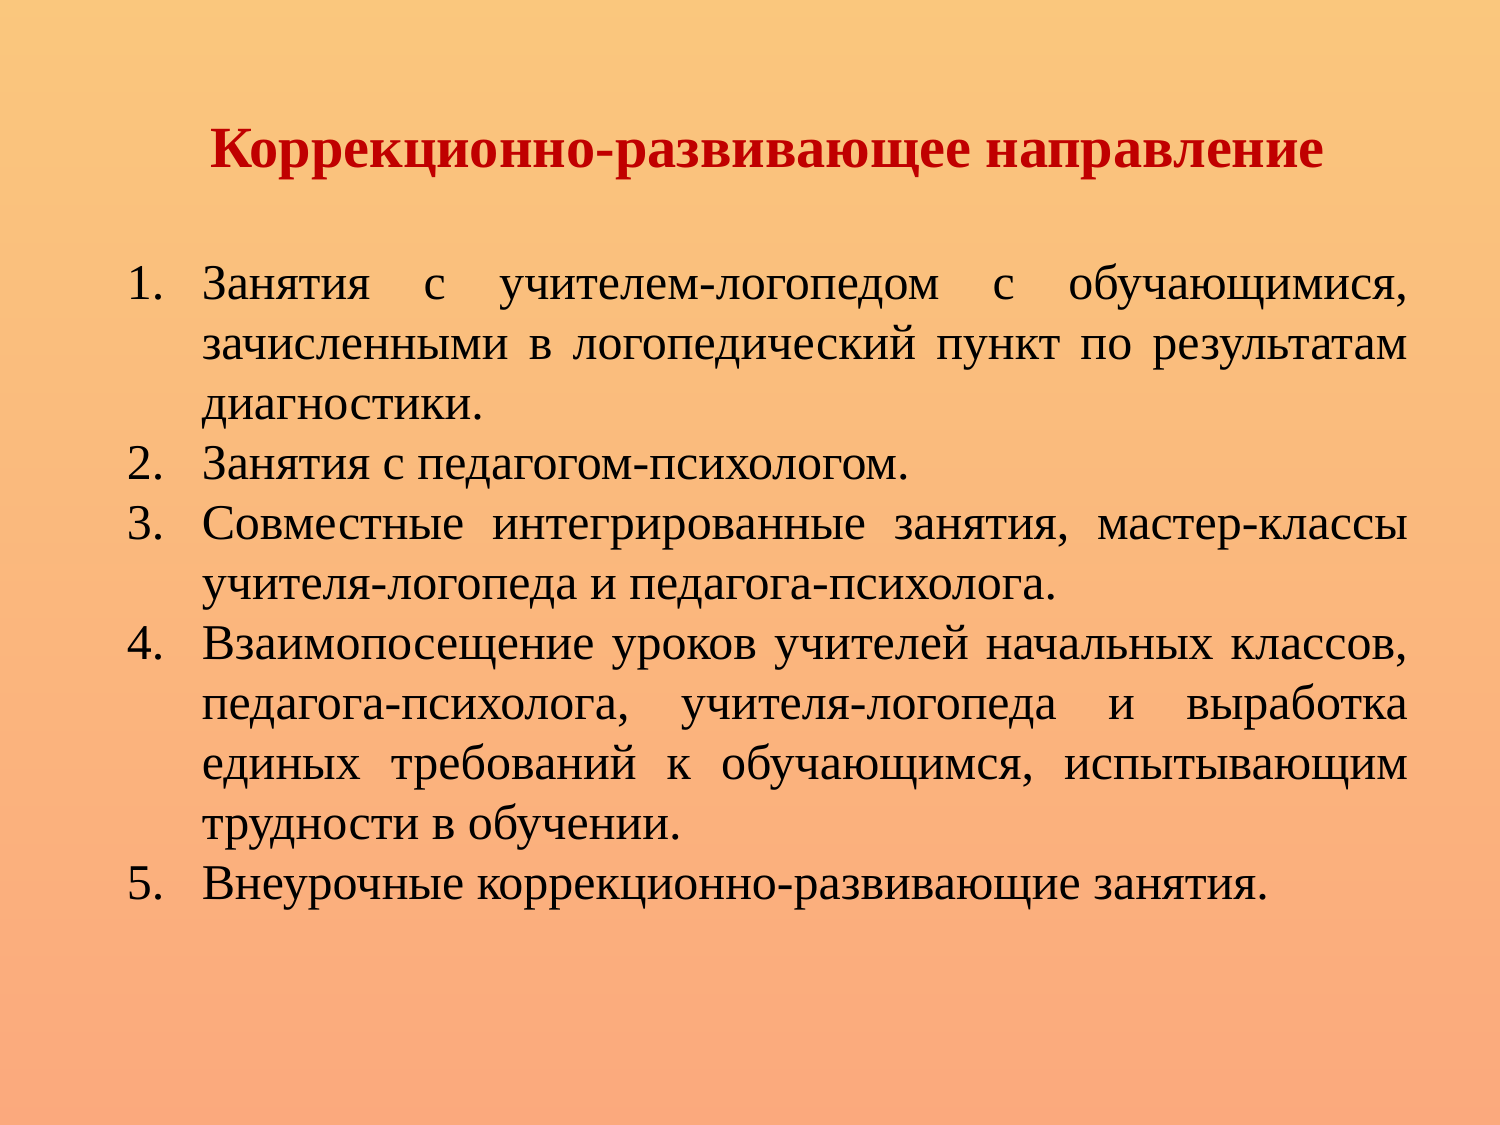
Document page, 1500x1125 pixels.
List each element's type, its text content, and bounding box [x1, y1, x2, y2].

text_box Коррекционно-развивающее направление Занятия с учителем-логопедом с обучающимися, зачисленными в логопедический пункт по результатам диагностики. Занятия с педагогом-психологом. Совместные интегрированные занятия, мастер-классы учителя-логопеда и педагога-психолога. Взаимопосещение уроков учителей начальных классов, педагога-психолога, учителя-логопеда и выработка единых требований к обучающимся, испытывающим трудности в обучении. Внеурочные коррекционно-развивающие занятия. [112, 101, 1424, 1097]
